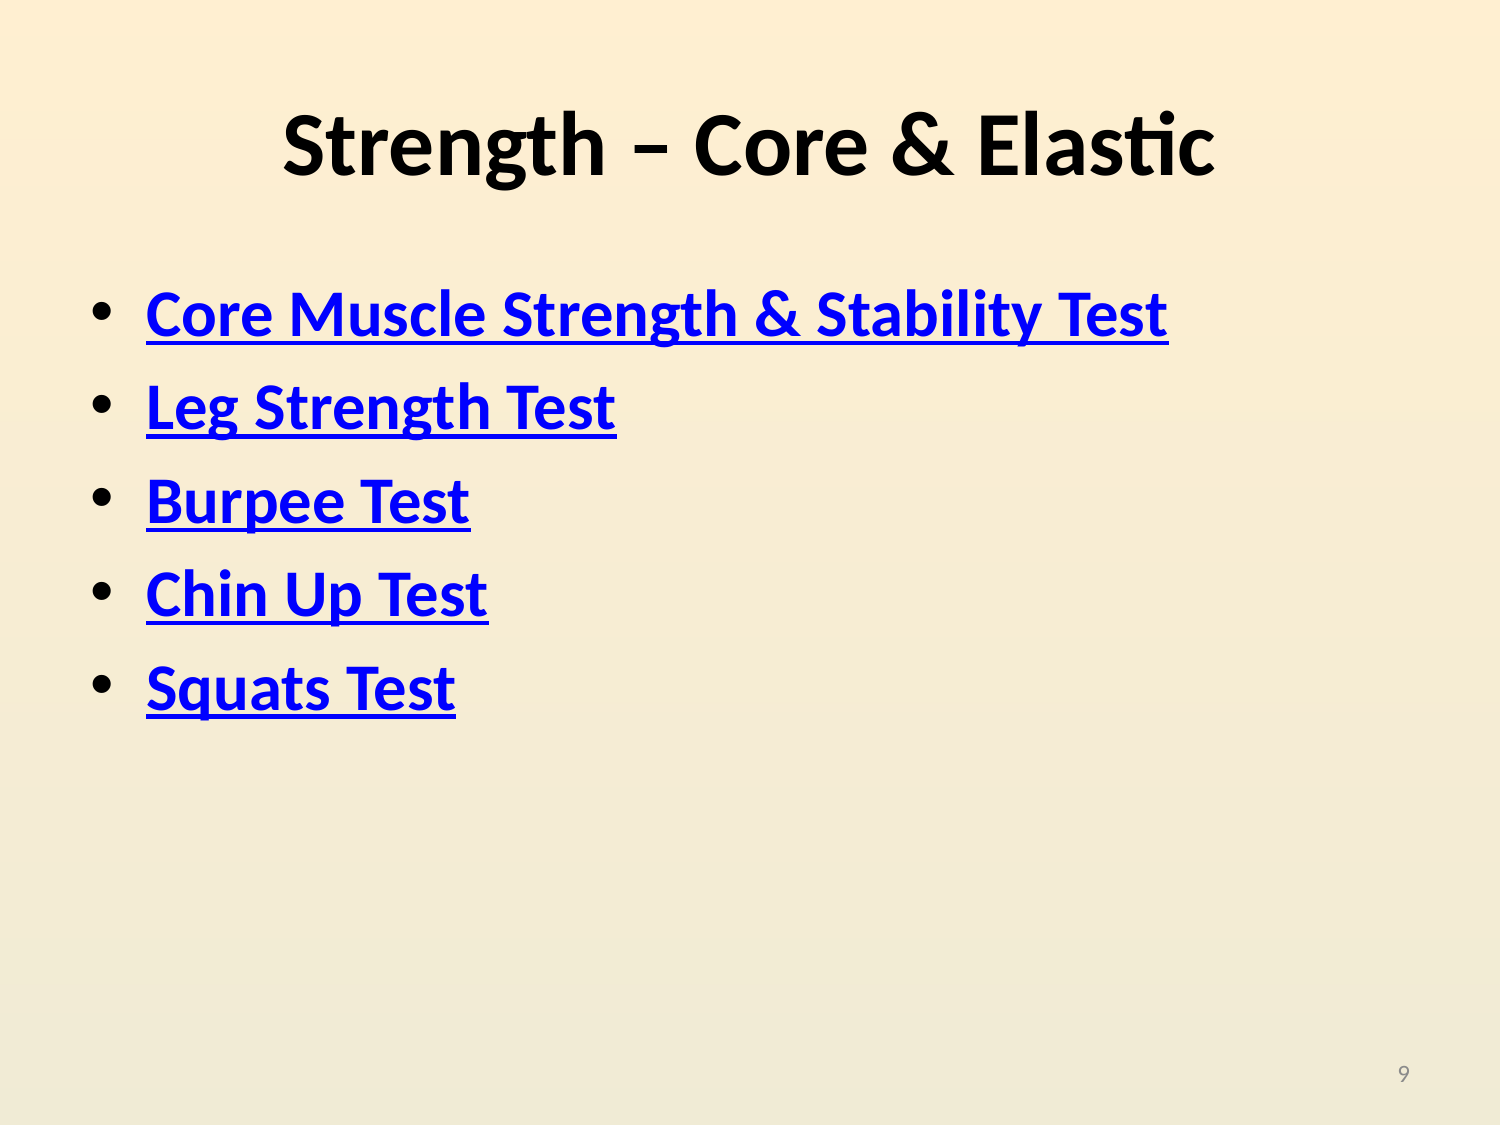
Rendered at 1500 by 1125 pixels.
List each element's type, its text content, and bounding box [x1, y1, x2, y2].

list Core Muscle Strength & Stability Test Leg Strength Test Burpee Test Chin Up Test Squats Test [75, 262, 1425, 1005]
slide_number 9 [1074, 1042, 1425, 1103]
title Strength – Core & Elastic [75, 45, 1425, 233]
